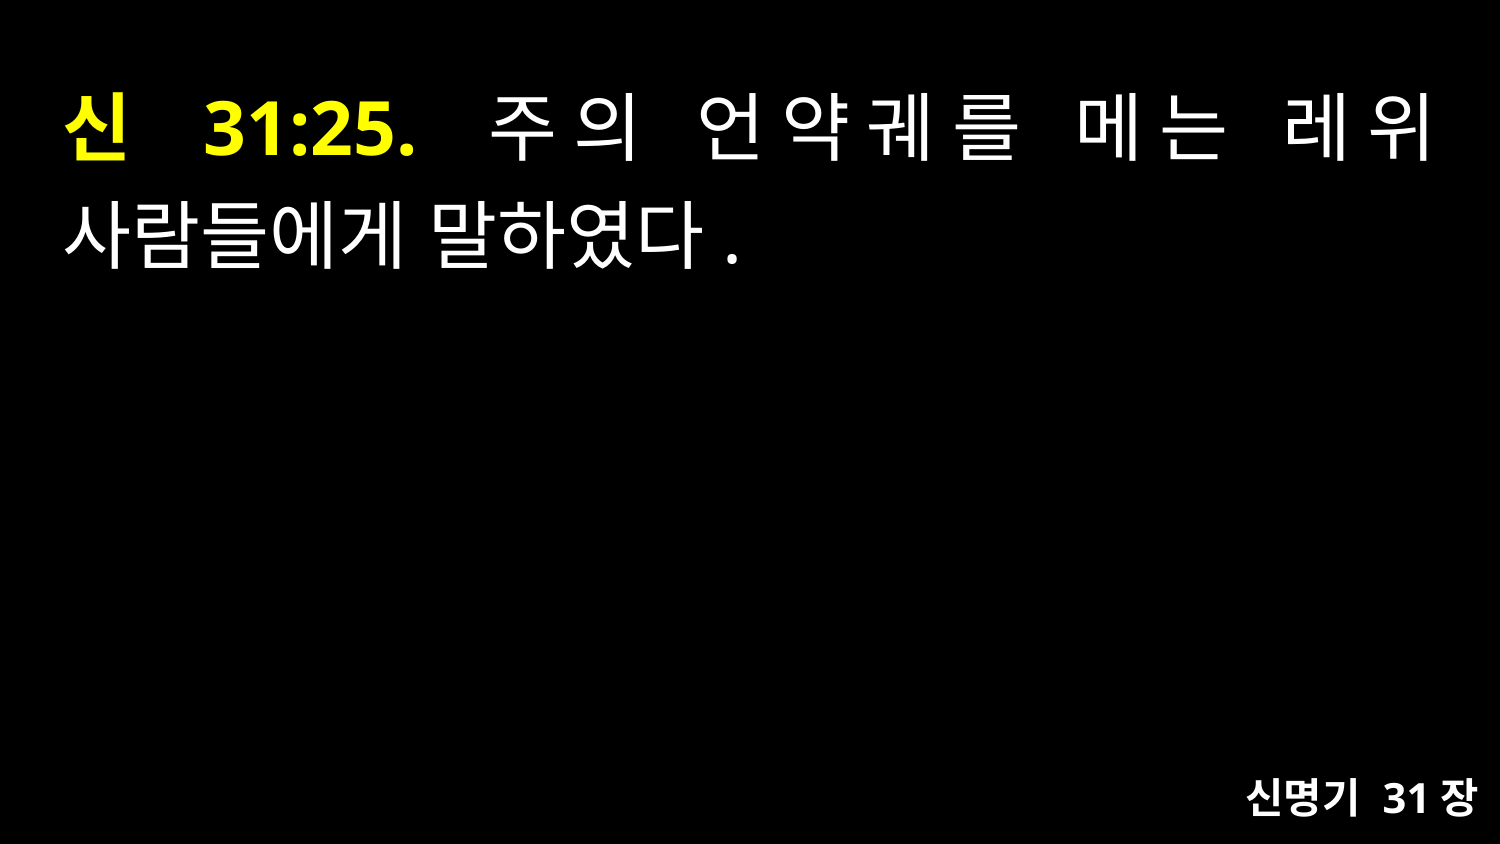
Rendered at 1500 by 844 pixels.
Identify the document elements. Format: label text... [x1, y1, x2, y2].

title 신 31:25. 주의 언약궤를 메는 레위 사람들에게 말하였다. [0, 0, 1500, 844]
subtitle 신명기 31장 [916, 770, 1500, 844]
